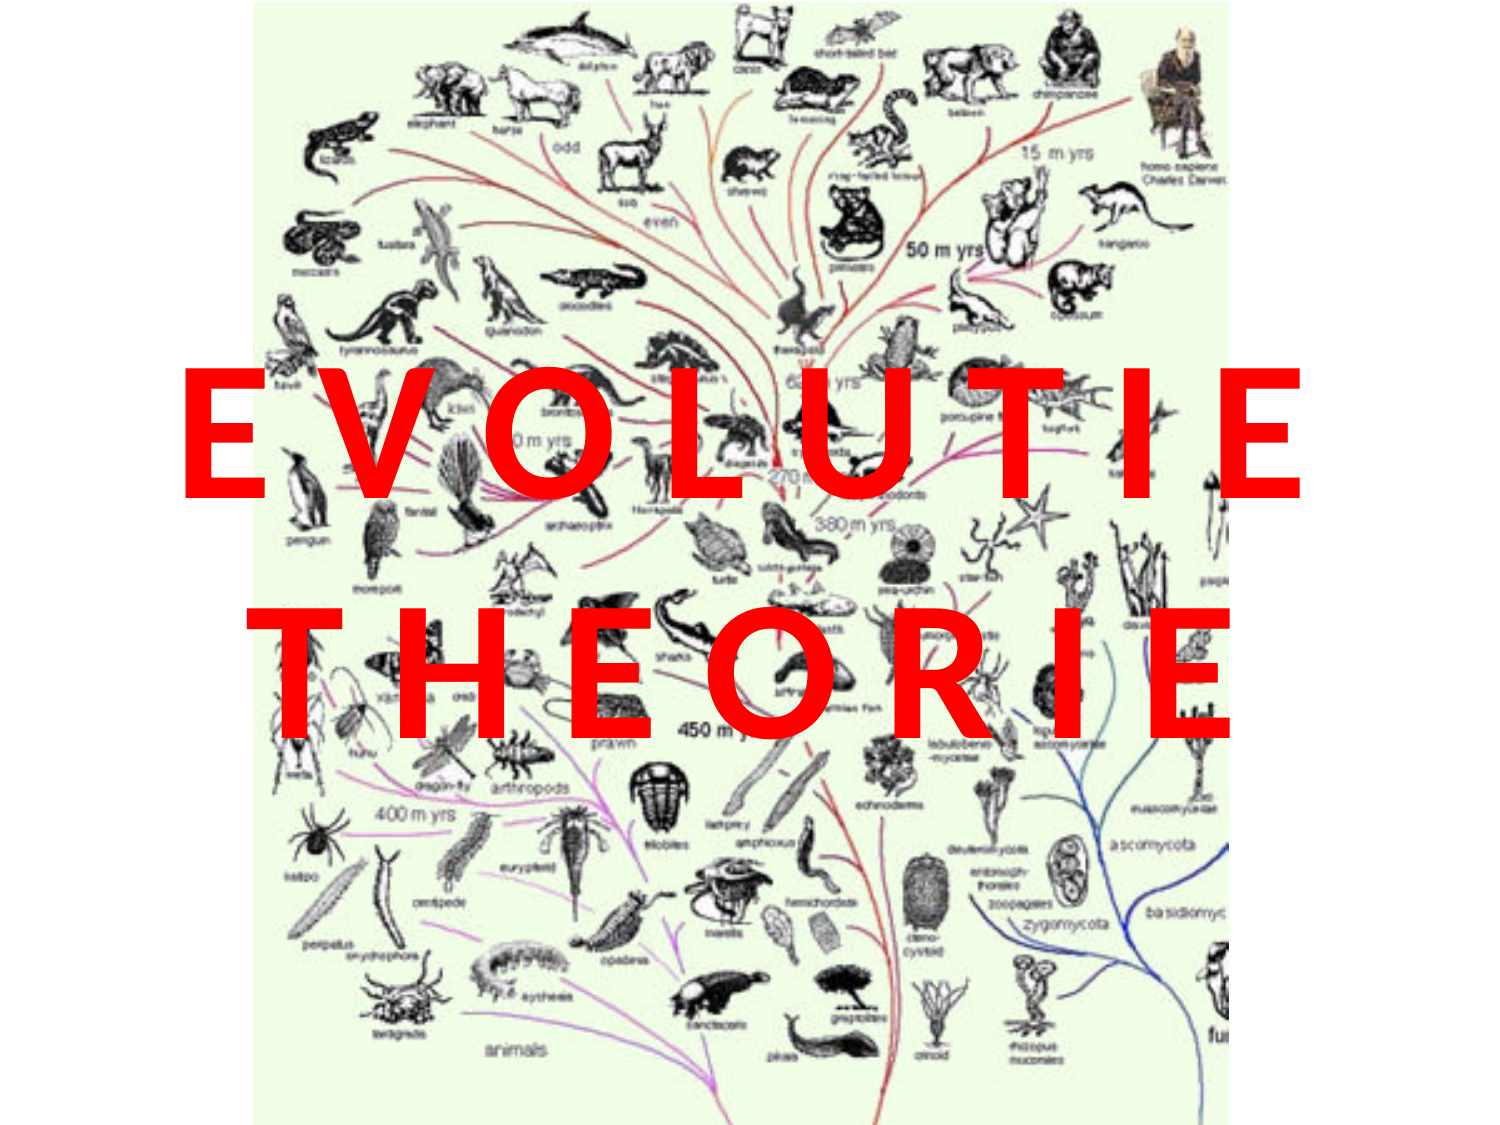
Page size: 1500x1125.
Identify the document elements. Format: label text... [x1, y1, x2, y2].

text_box E V O L U T I E T H E O R I E [121, 290, 248, 786]
picture [253, 2, 1230, 1125]
text_box E V O L U T I E T H E O R I E [1235, 290, 1362, 786]
